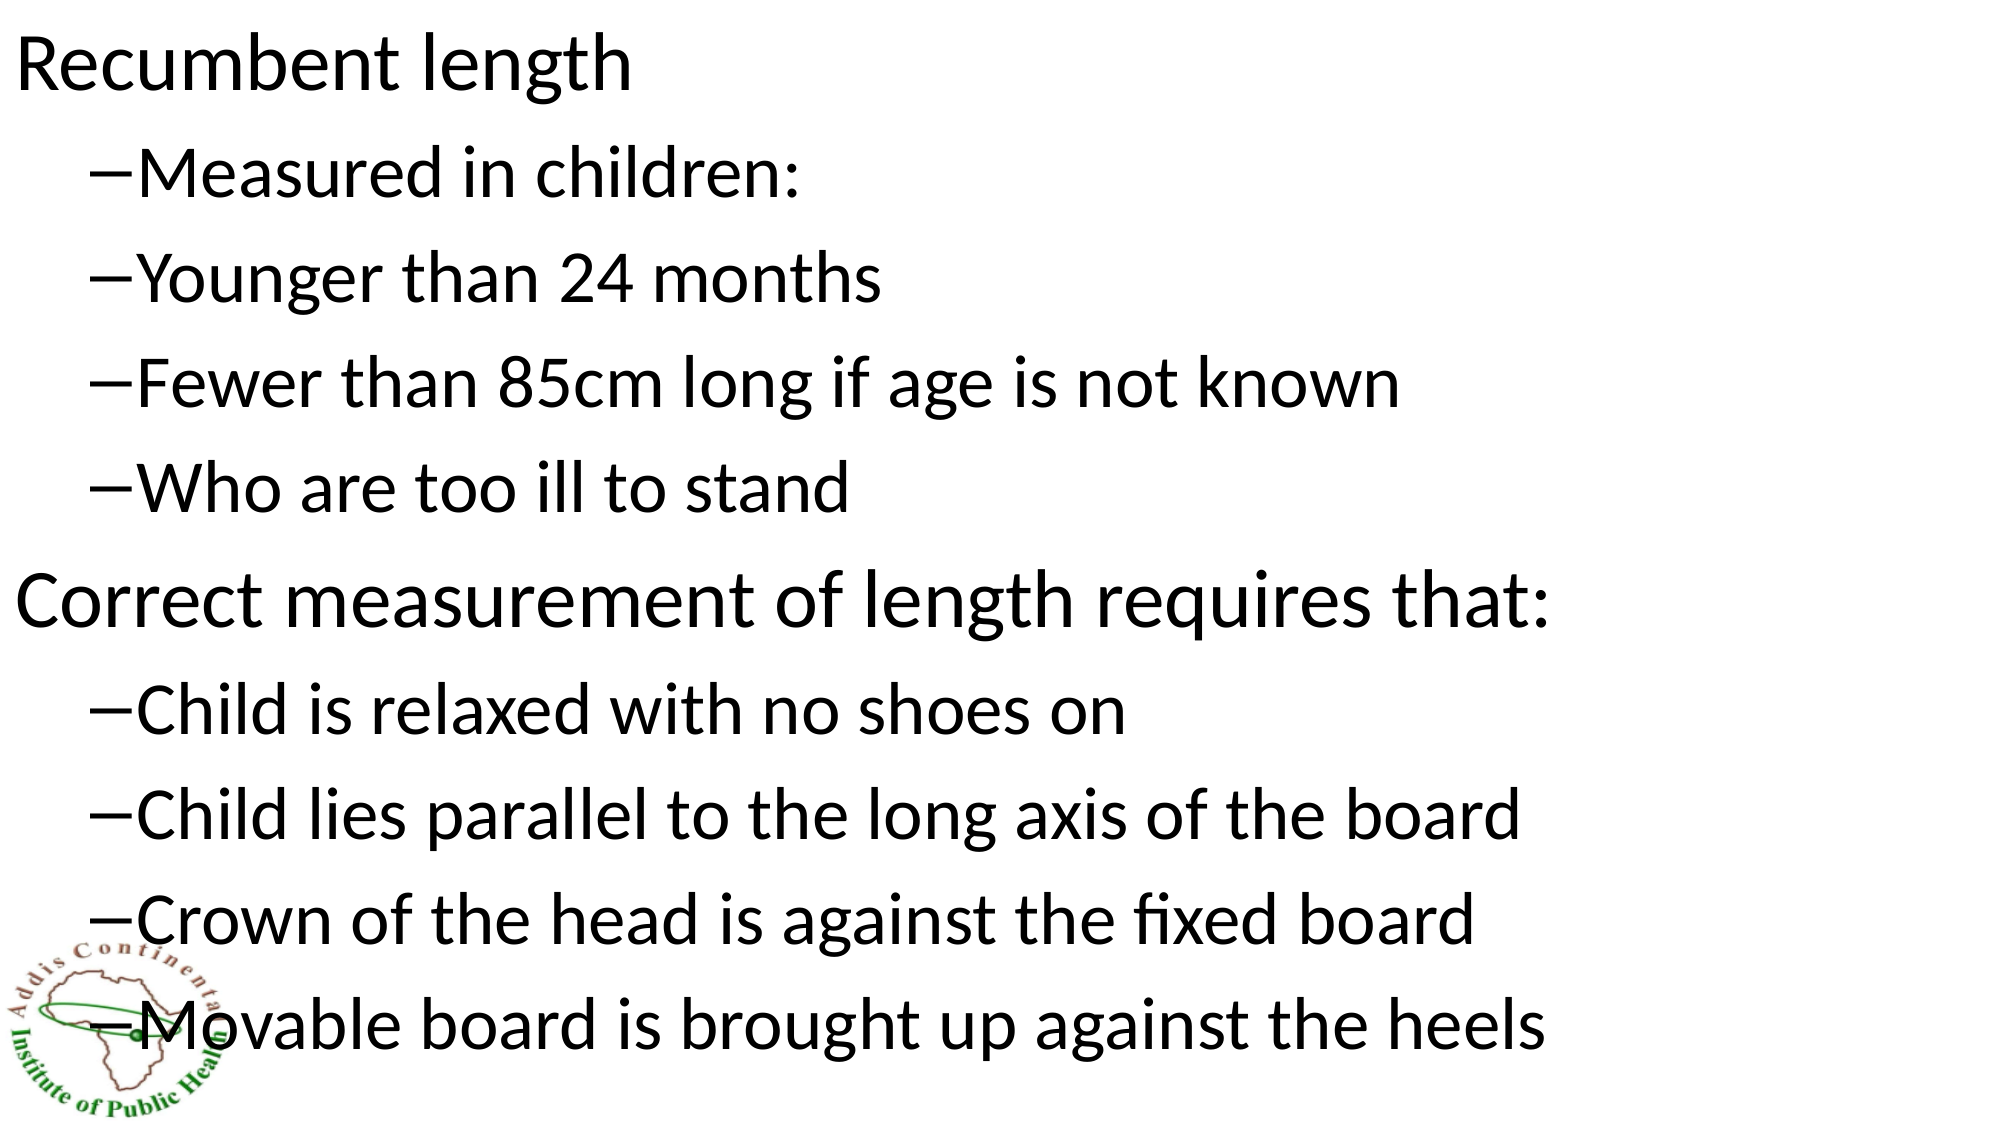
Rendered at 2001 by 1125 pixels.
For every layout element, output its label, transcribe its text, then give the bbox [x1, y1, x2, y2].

list Recumbent length Measured in children: Younger than 24 months Fewer than 85cm long if age is not known Who are too ill to stand Correct measurement of length requires that: Child is relaxed with no shoes on Child lies parallel to the long axis of the board Crown of the head is against the fixed board Movable board is brought up against the heels [0, 0, 2000, 1125]
